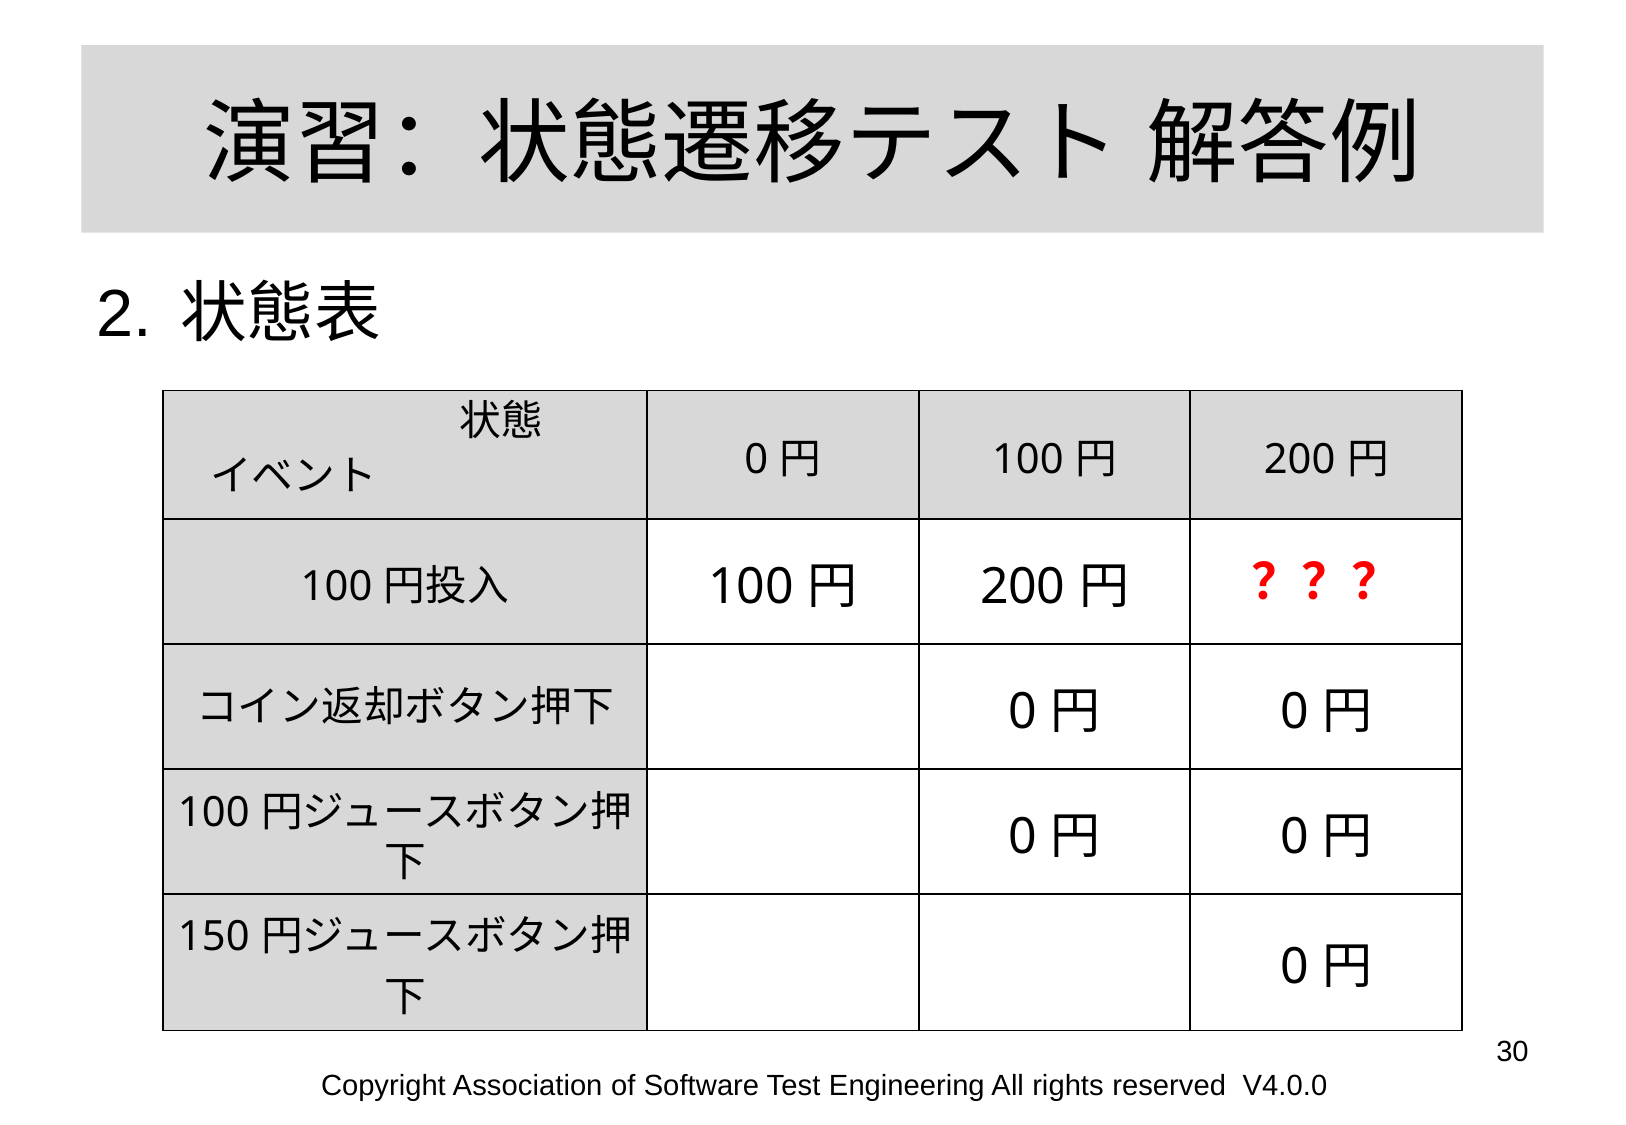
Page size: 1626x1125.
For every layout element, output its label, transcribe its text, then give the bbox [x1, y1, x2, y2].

table_header 200円 [1191, 391, 1461, 518]
table_cell [648, 770, 918, 893]
table_cell [648, 895, 918, 1030]
table_cell 0円 [920, 645, 1189, 768]
table_cell [920, 895, 1189, 1030]
table_header 0円 [648, 391, 918, 518]
table_header 状態 イベント [164, 391, 646, 518]
table_cell 100円投入 [164, 520, 646, 643]
table_cell 100円ジュースボタン押下 [164, 770, 646, 893]
table_cell 0円 [920, 770, 1189, 893]
table_cell 0円 [1191, 645, 1461, 768]
table_cell 0円 [1191, 770, 1461, 893]
table_cell 200円 [920, 520, 1189, 643]
table_cell 150円ジュースボタン押下 [164, 895, 646, 1030]
table_cell 0円 [1191, 895, 1461, 1030]
table_cell [648, 645, 918, 768]
title 演習：状態遷移テスト 解答例 [81, 45, 1544, 233]
table_cell ？？？ [1191, 520, 1461, 643]
table_cell コイン返却ボタン押下 [164, 645, 646, 768]
table_header 100円 [920, 391, 1189, 518]
text_box 状態表 [81, 262, 1544, 1005]
footer Copyright Association of Software Test Engineering All rights reserved V4.0.0 [233, 1058, 1164, 1103]
text_box ‹#› [1164, 1024, 1544, 1103]
table_cell 100円 [648, 520, 918, 643]
